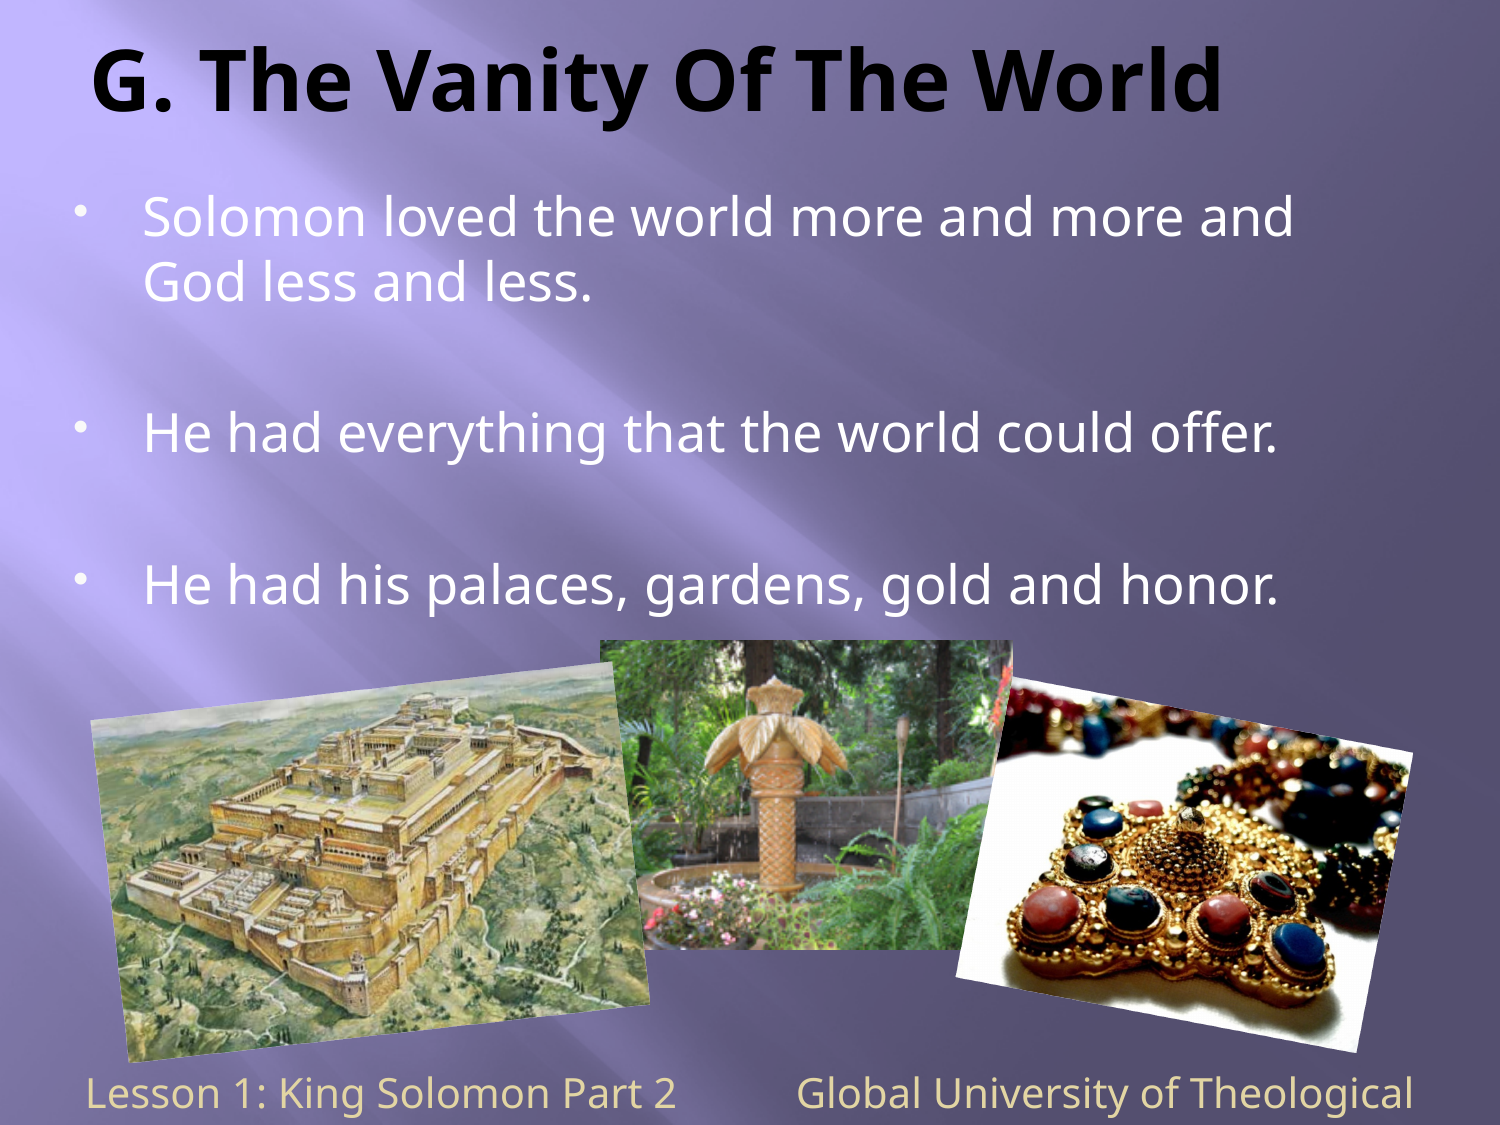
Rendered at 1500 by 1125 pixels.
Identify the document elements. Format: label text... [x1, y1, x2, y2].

text_box Lesson 1: King Solomon Part 2 Global University of Theological Studies [0, 1059, 1500, 1125]
list Solomon loved the world more and more and God less and less. He had everything that the world could offer. He had his palaces, gardens, gold and honor. [37, 174, 1425, 963]
picture [91, 640, 1413, 1062]
title G. The Vanity Of The World [75, 0, 1425, 155]
